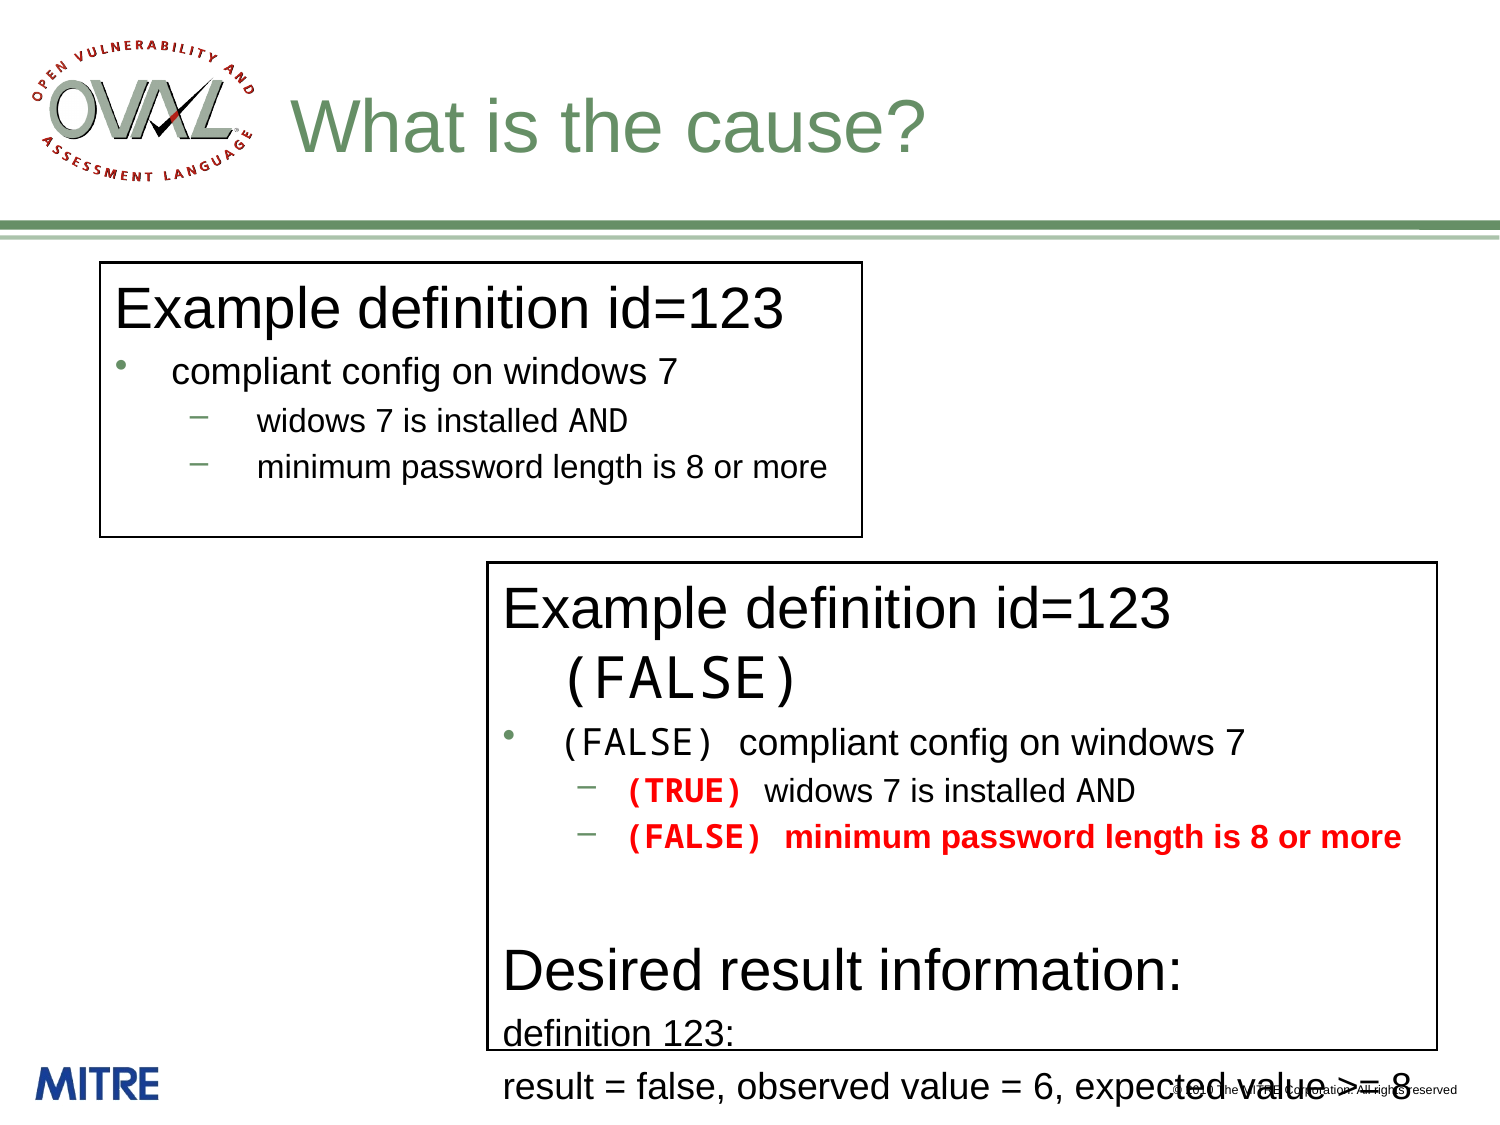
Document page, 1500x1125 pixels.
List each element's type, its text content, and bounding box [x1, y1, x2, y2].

title What is the cause? [274, 44, 1438, 201]
list Example definition id=123 compliant config on windows 7 widows 7 is installed AND minimum password length is 8 or more [99, 262, 863, 538]
picture [0, 0, 313, 238]
picture [30, 1064, 163, 1106]
list Example definition id=123 (FALSE) (FALSE) compliant config on windows 7 (TRUE) widows 7 is installed AND (FALSE) minimum password length is 8 or more Desired result information: definition 123: result = false, observed value = 6, expected value >= 8 [487, 562, 1438, 1051]
